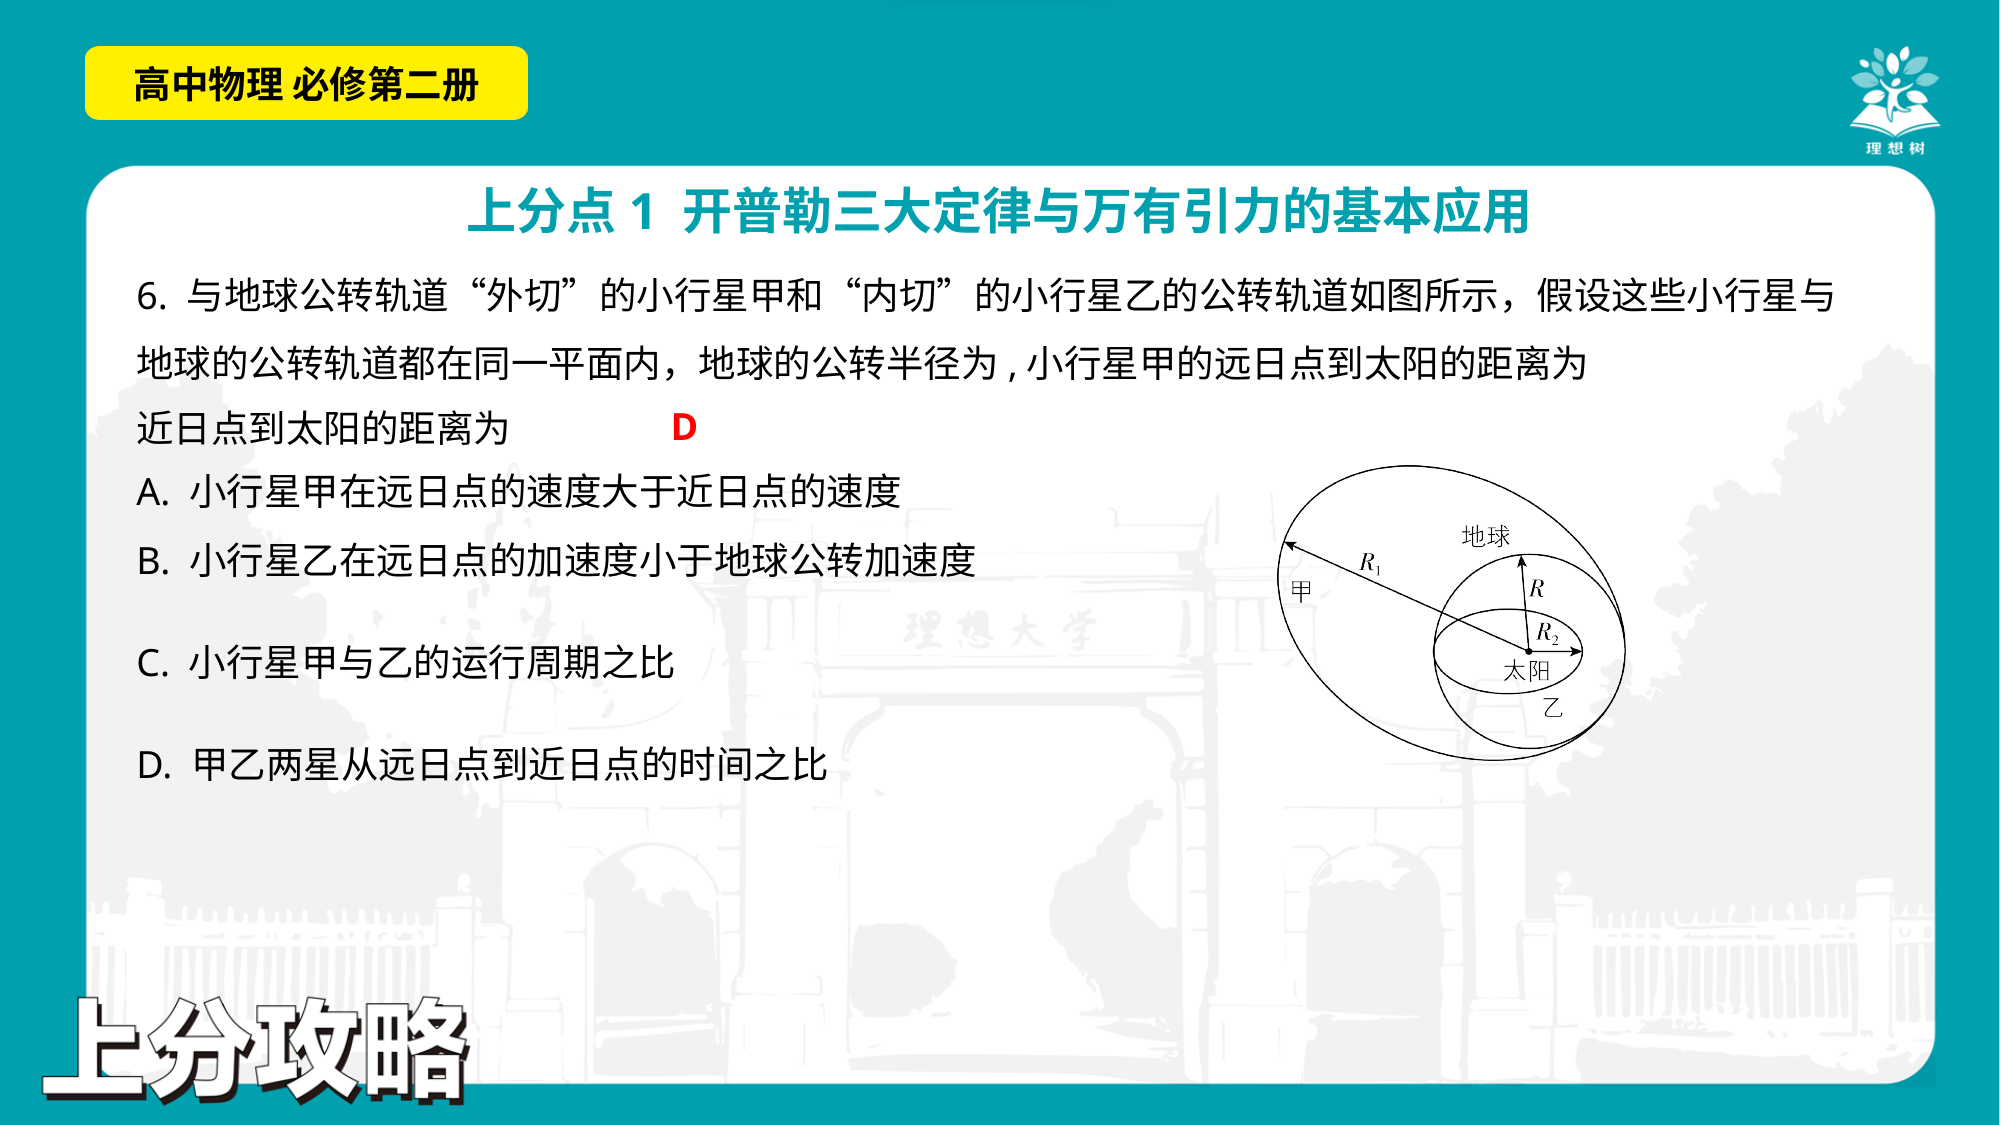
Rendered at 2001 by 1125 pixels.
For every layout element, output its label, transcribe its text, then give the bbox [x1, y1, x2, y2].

picture [0, 0, 2000, 1125]
text_box D [657, 383, 712, 442]
